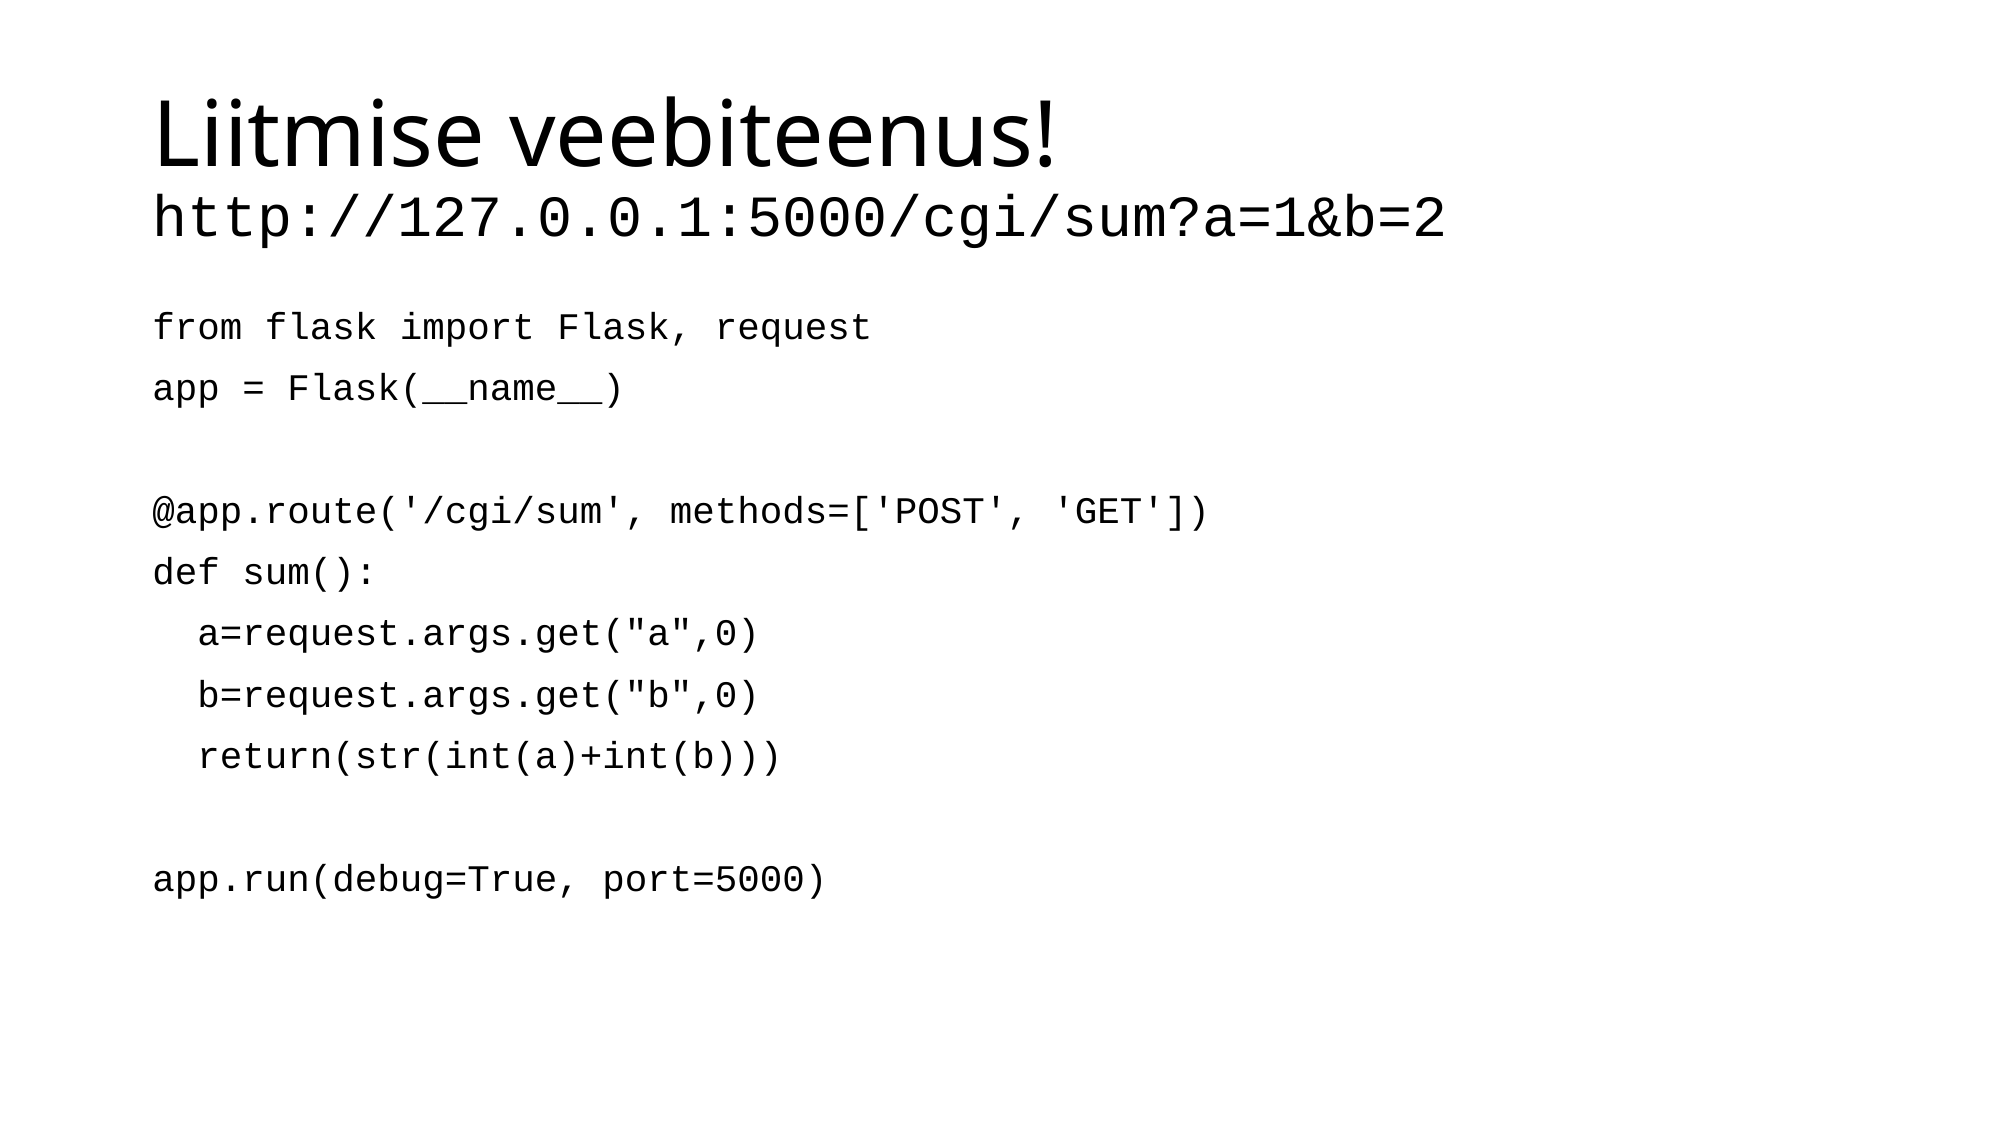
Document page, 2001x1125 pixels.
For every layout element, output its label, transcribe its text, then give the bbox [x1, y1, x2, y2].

list from flask import Flask, request app = Flask(__name__) @app.route('/cgi/sum', methods=['POST', 'GET']) def sum(): a=request.args.get("a",0) b=request.args.get("b",0) return(str(int(a)+int(b))) app.run(debug=True, port=5000) [137, 299, 1863, 1014]
title Liitmise veebiteenus! http://127.0.0.1:5000/cgi/sum?a=1&b=2 [137, 59, 1863, 278]
